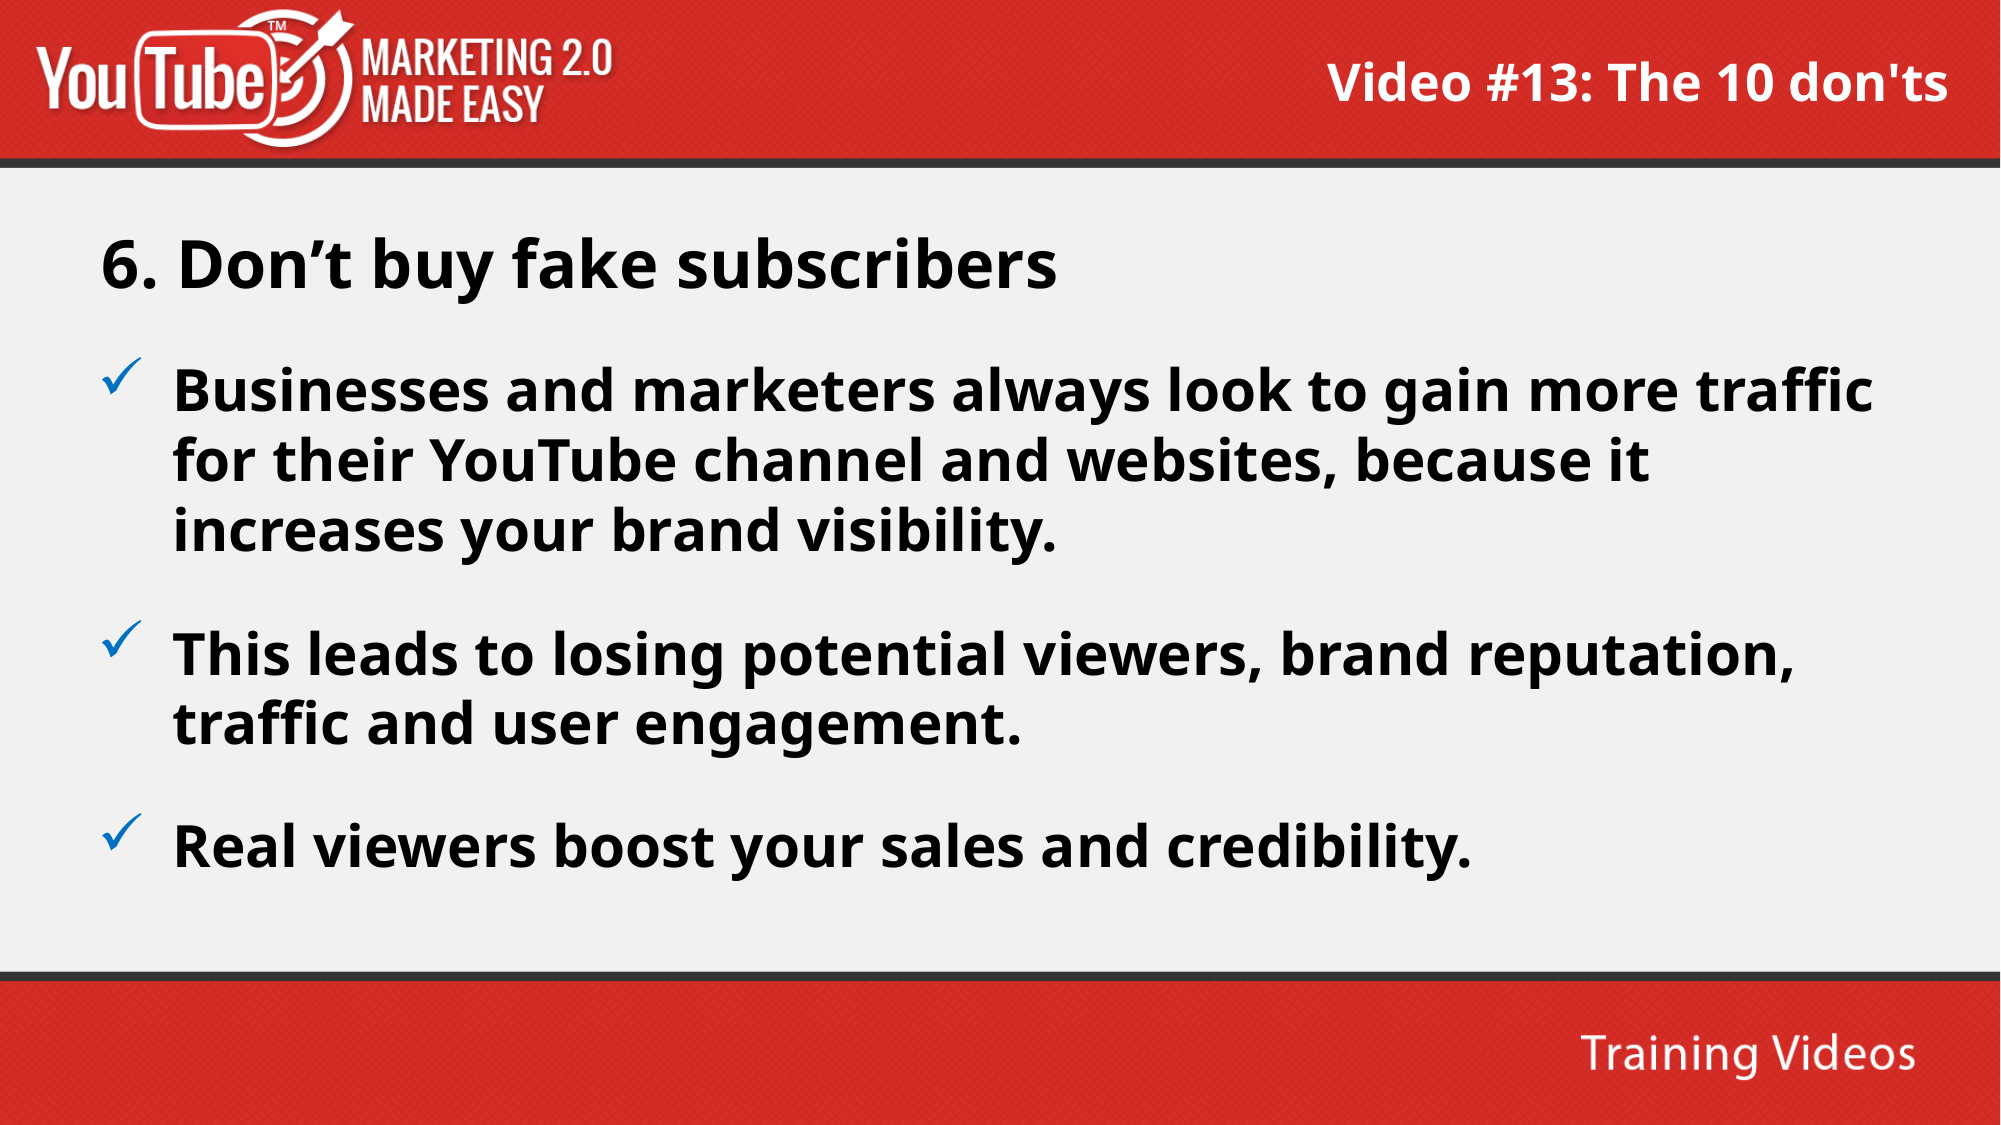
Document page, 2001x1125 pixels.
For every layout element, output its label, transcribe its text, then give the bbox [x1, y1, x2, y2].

picture [0, 0, 2001, 1125]
text_box 6. Don’t buy fake subscribers [69, 214, 1907, 309]
text_box Video #13: The 10 don'ts [899, 41, 1979, 119]
text_box Real viewers boost your sales and credibility. [82, 801, 1908, 887]
text_box This leads to losing potential viewers, brand reputation, traffic and user engagement. [82, 609, 1935, 764]
text_box Businesses and marketers always look to gain more traffic for their YouTube channel and websites, because it increases your brand visibility. [82, 346, 1937, 571]
